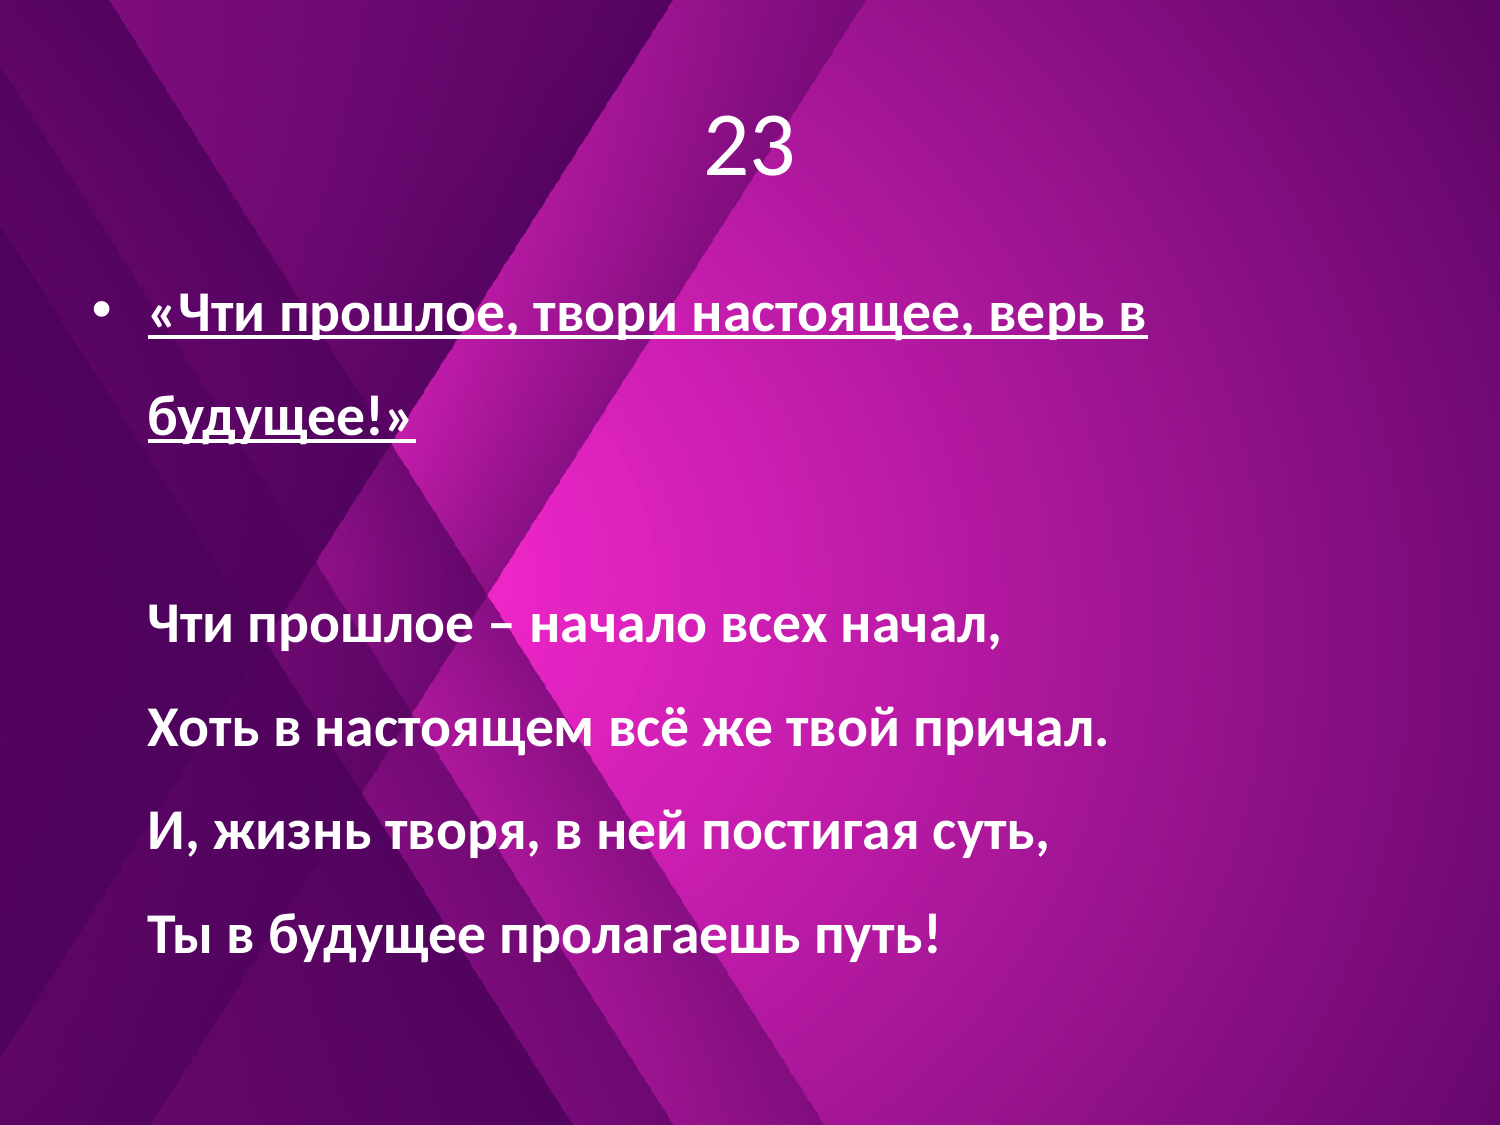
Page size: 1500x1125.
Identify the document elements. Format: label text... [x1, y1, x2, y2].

picture [0, 0, 1500, 1125]
title 23 [75, 45, 1425, 233]
list «Чти прошлое, твори настоящее, верь в будущее!» Чти прошлое – начало всех начал, Хоть в настоящем всё же твой причал. И, жизнь творя, в ней постигая суть, Ты в будущее пролагаешь путь! [76, 231, 1427, 976]
